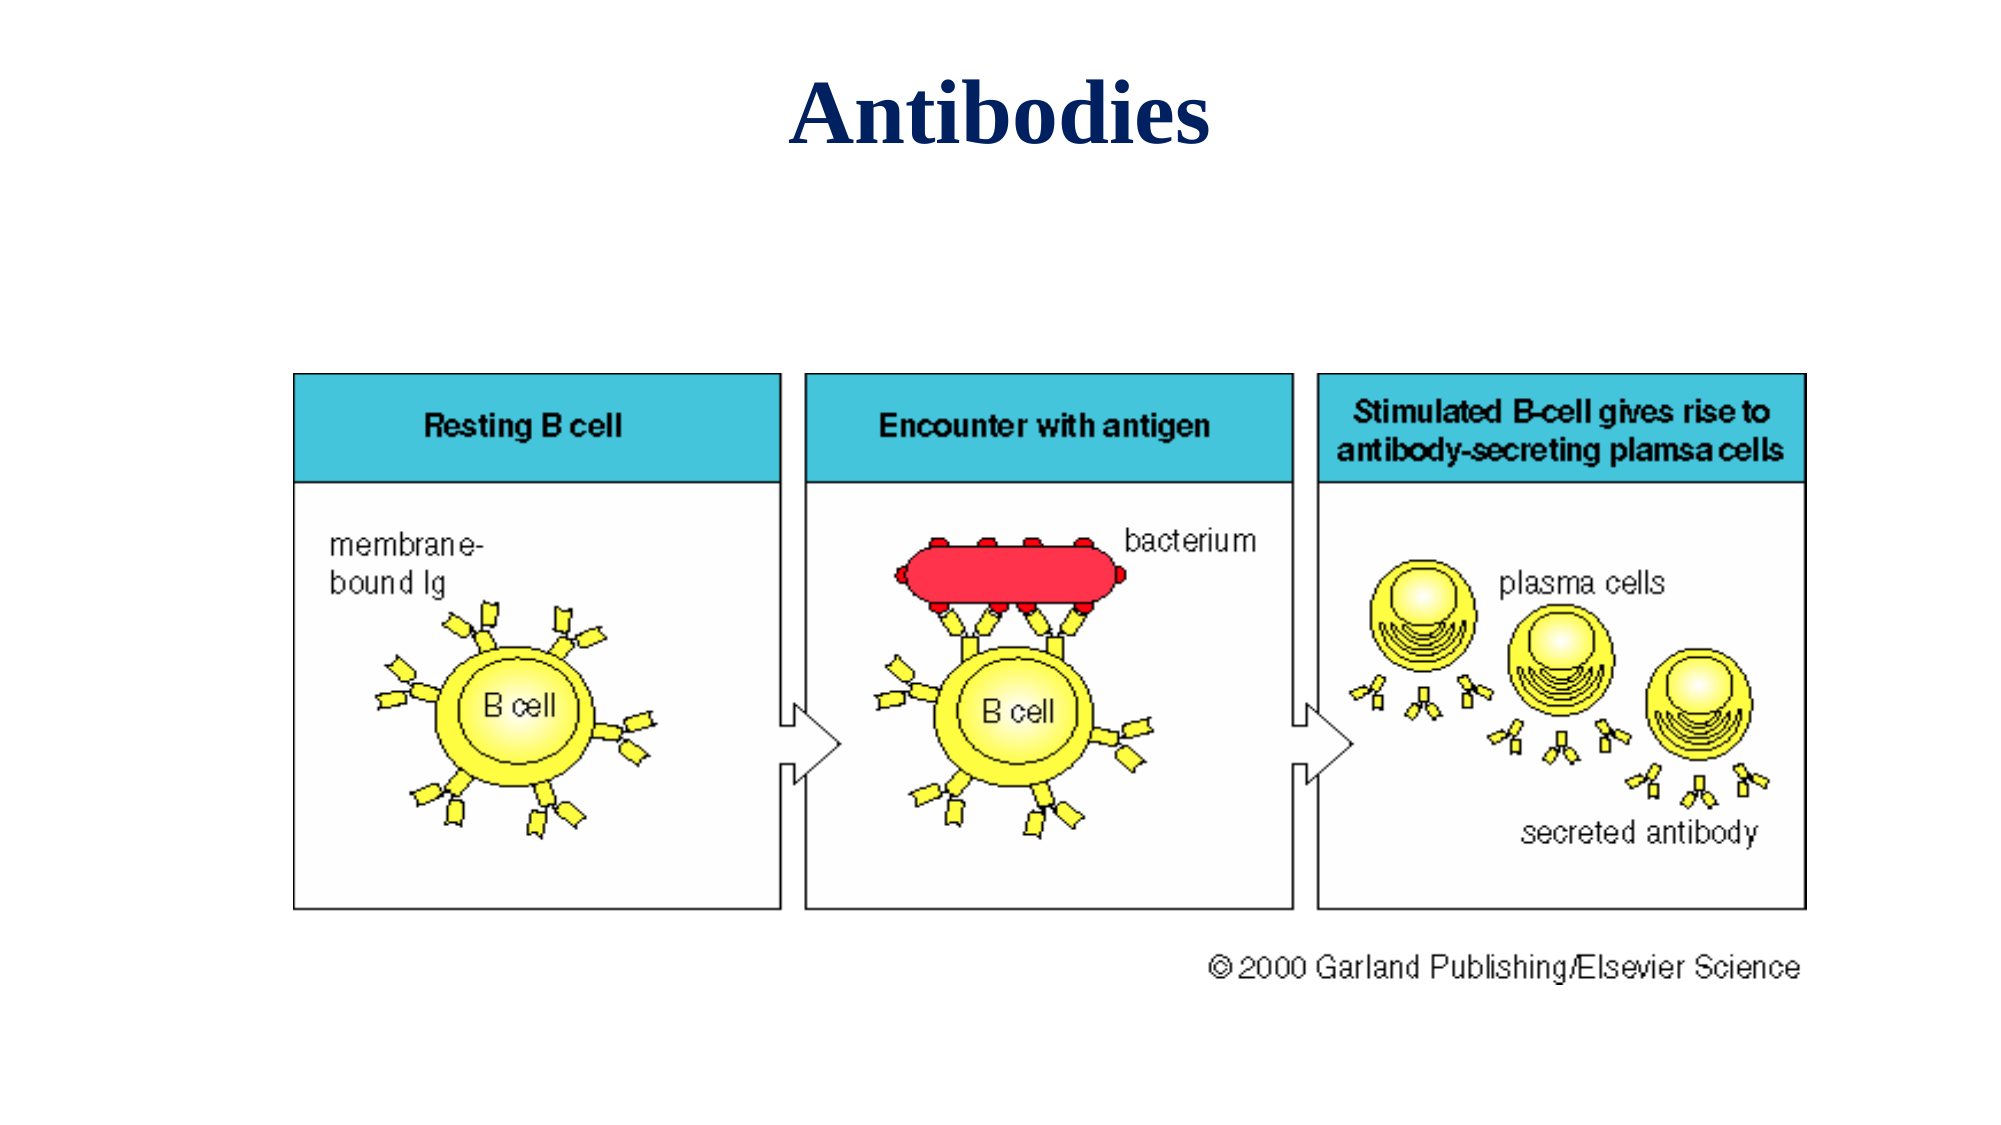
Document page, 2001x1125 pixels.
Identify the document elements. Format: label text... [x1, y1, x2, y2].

title Antibodies [137, 59, 1863, 278]
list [293, 373, 1807, 986]
